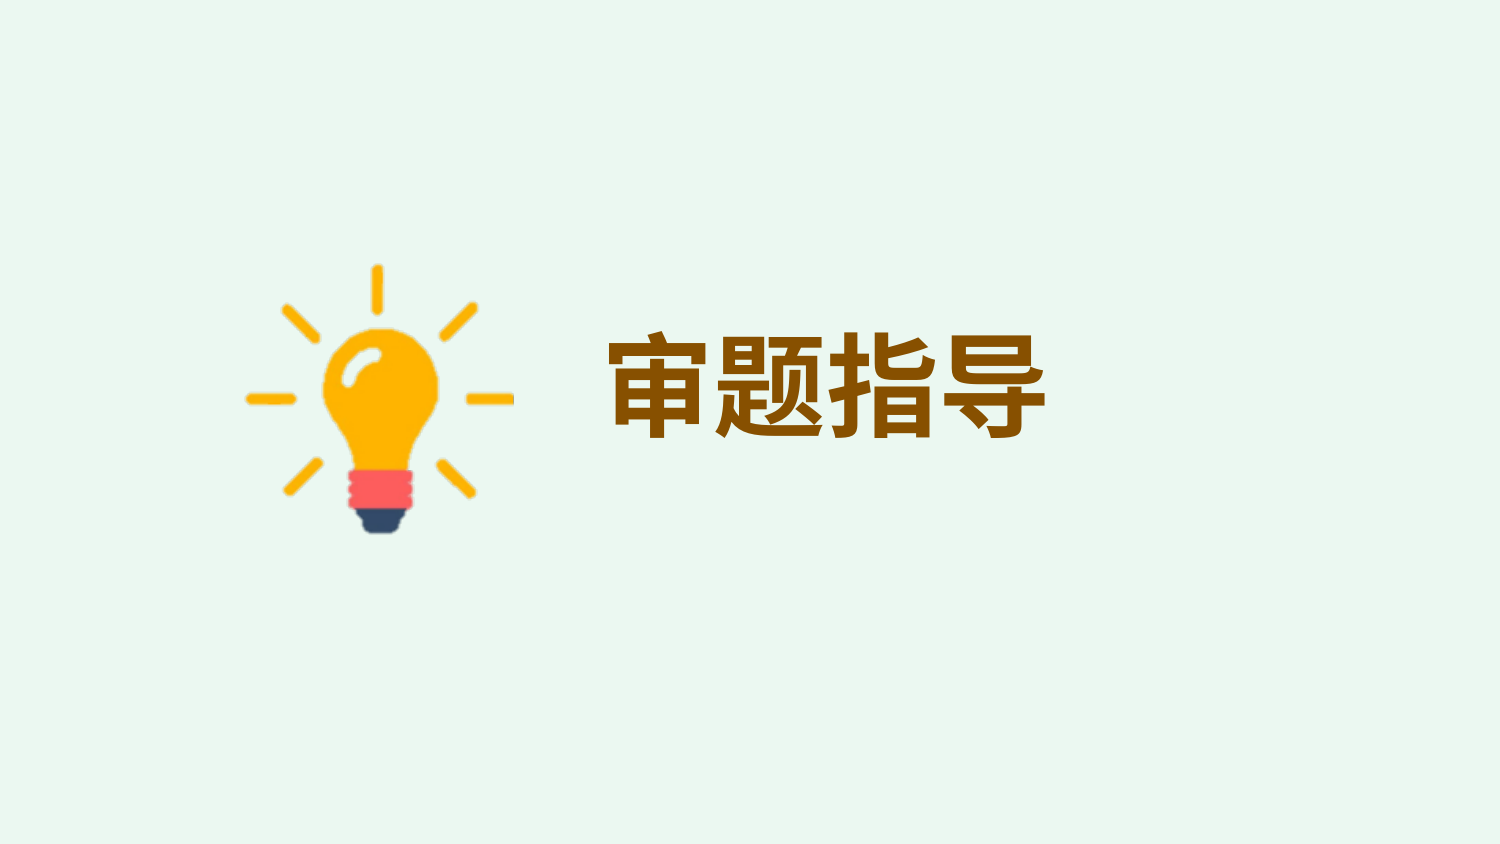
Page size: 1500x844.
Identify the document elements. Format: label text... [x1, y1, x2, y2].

picture [210, 239, 539, 568]
text_box 审题指导 [589, 310, 1075, 457]
